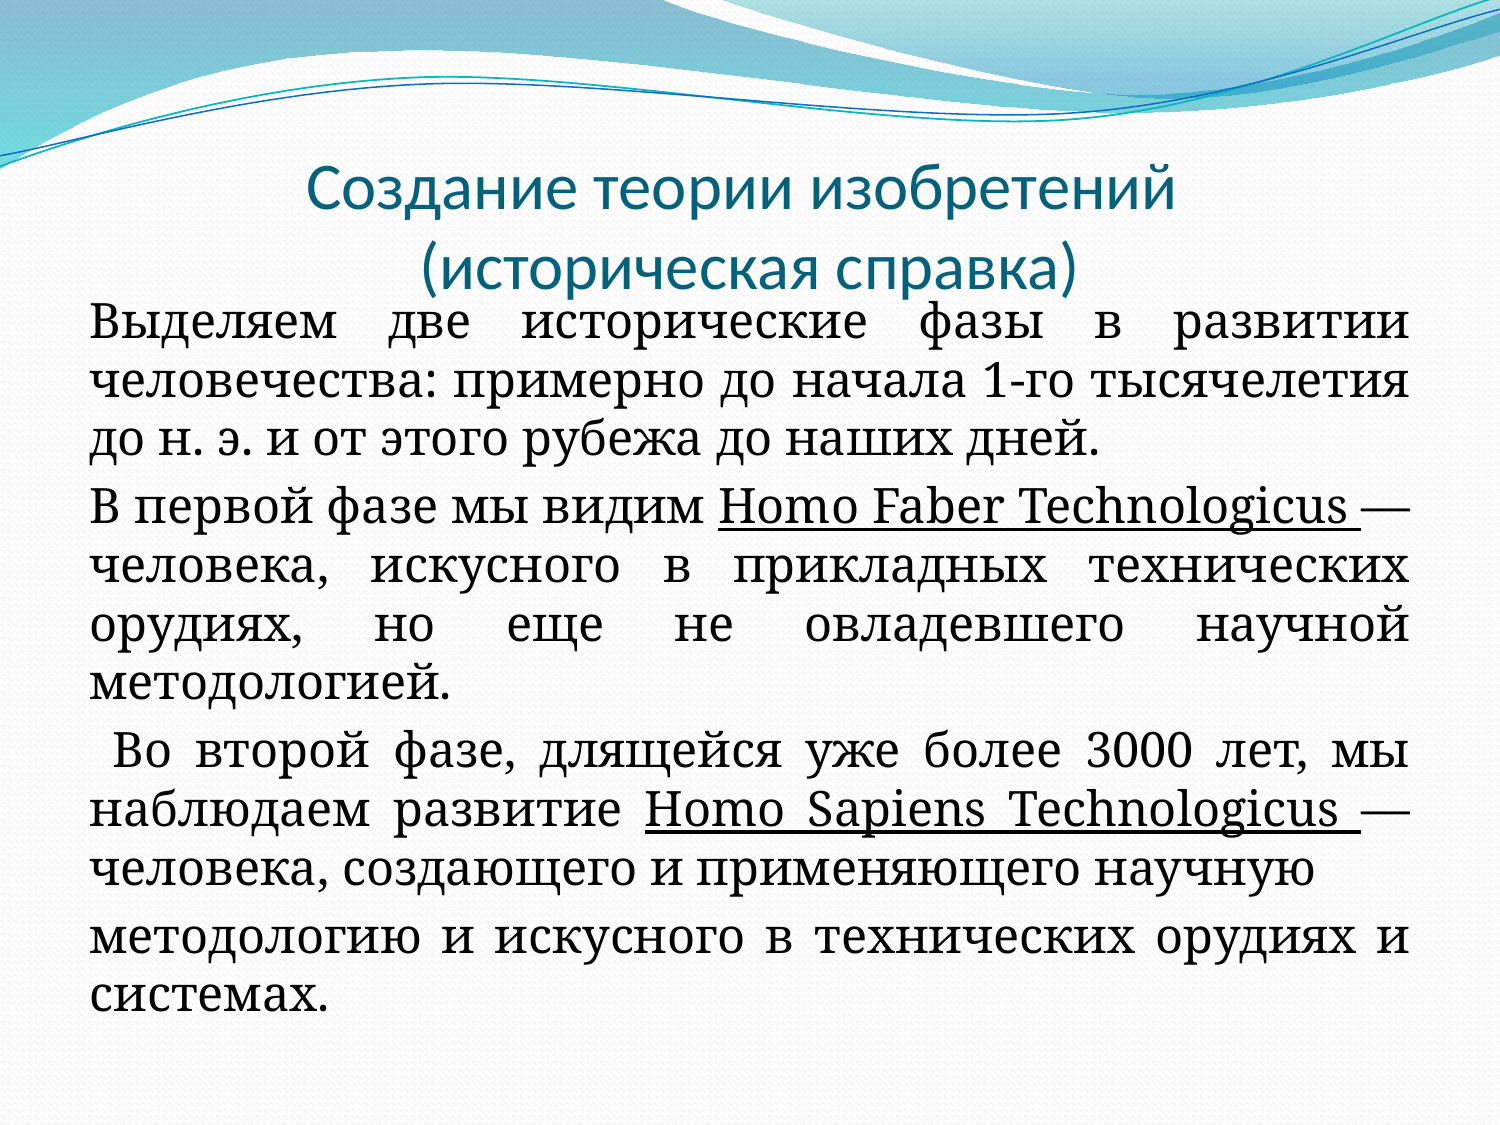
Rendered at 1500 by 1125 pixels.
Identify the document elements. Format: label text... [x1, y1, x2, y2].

list Выделяем две исторические фазы в развитии человечества: примерно до начала 1-го тысячелетия до н. э. и от этого рубежа до наших дней. В первой фазе мы видим Homo Faber Technologicus — человека, искусного в прикладных технических орудиях, но еще не овладевшего научной методологией. Во второй фазе, длящейся уже более 3000 лет, мы наблюдаем развитие Homo Sapiens Technologicus — человека, создающего и применяющего научную методологию и искусного в технических орудиях и системах. [75, 282, 1425, 1083]
title Создание теории изобретений (историческая справка) [75, 115, 1425, 282]
